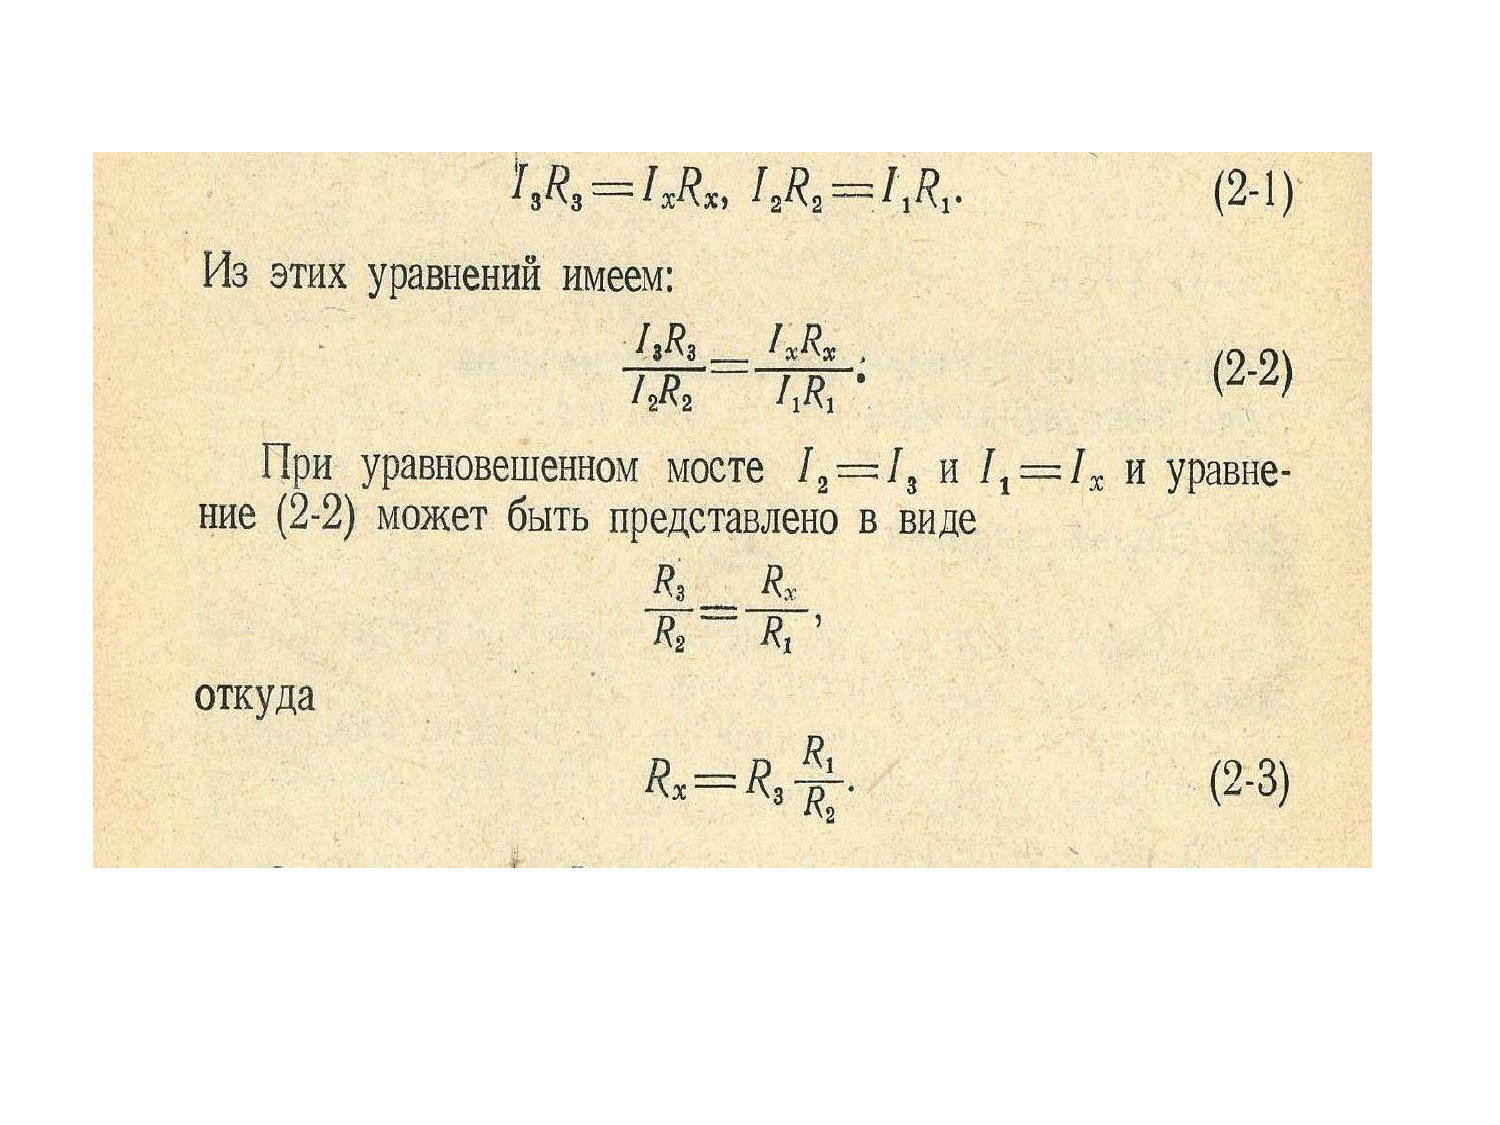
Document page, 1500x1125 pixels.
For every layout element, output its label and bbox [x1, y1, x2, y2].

title [75, 45, 1425, 233]
list [93, 152, 1372, 868]
